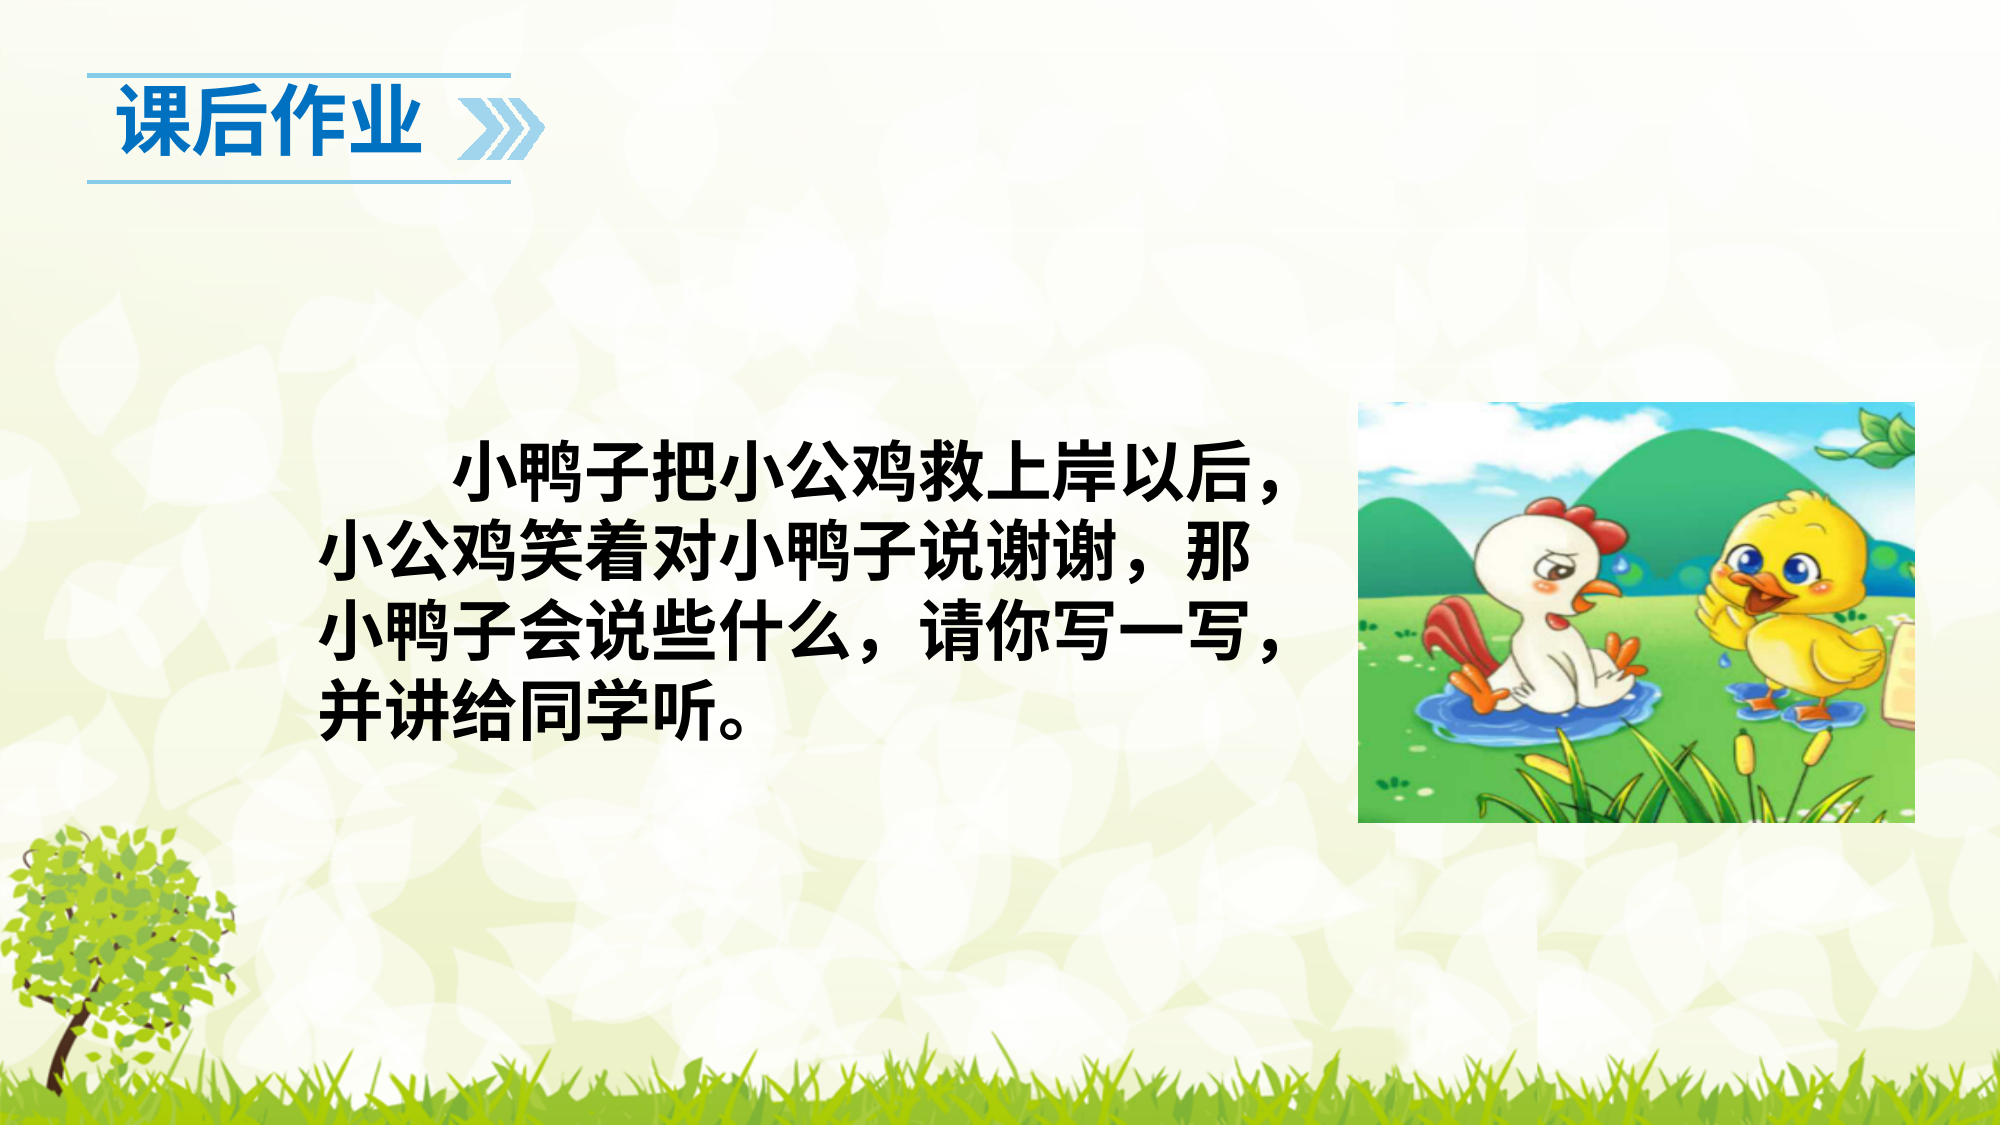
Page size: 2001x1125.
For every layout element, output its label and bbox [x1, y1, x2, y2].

picture [0, 0, 2001, 1125]
text_box [58, 64, 545, 184]
